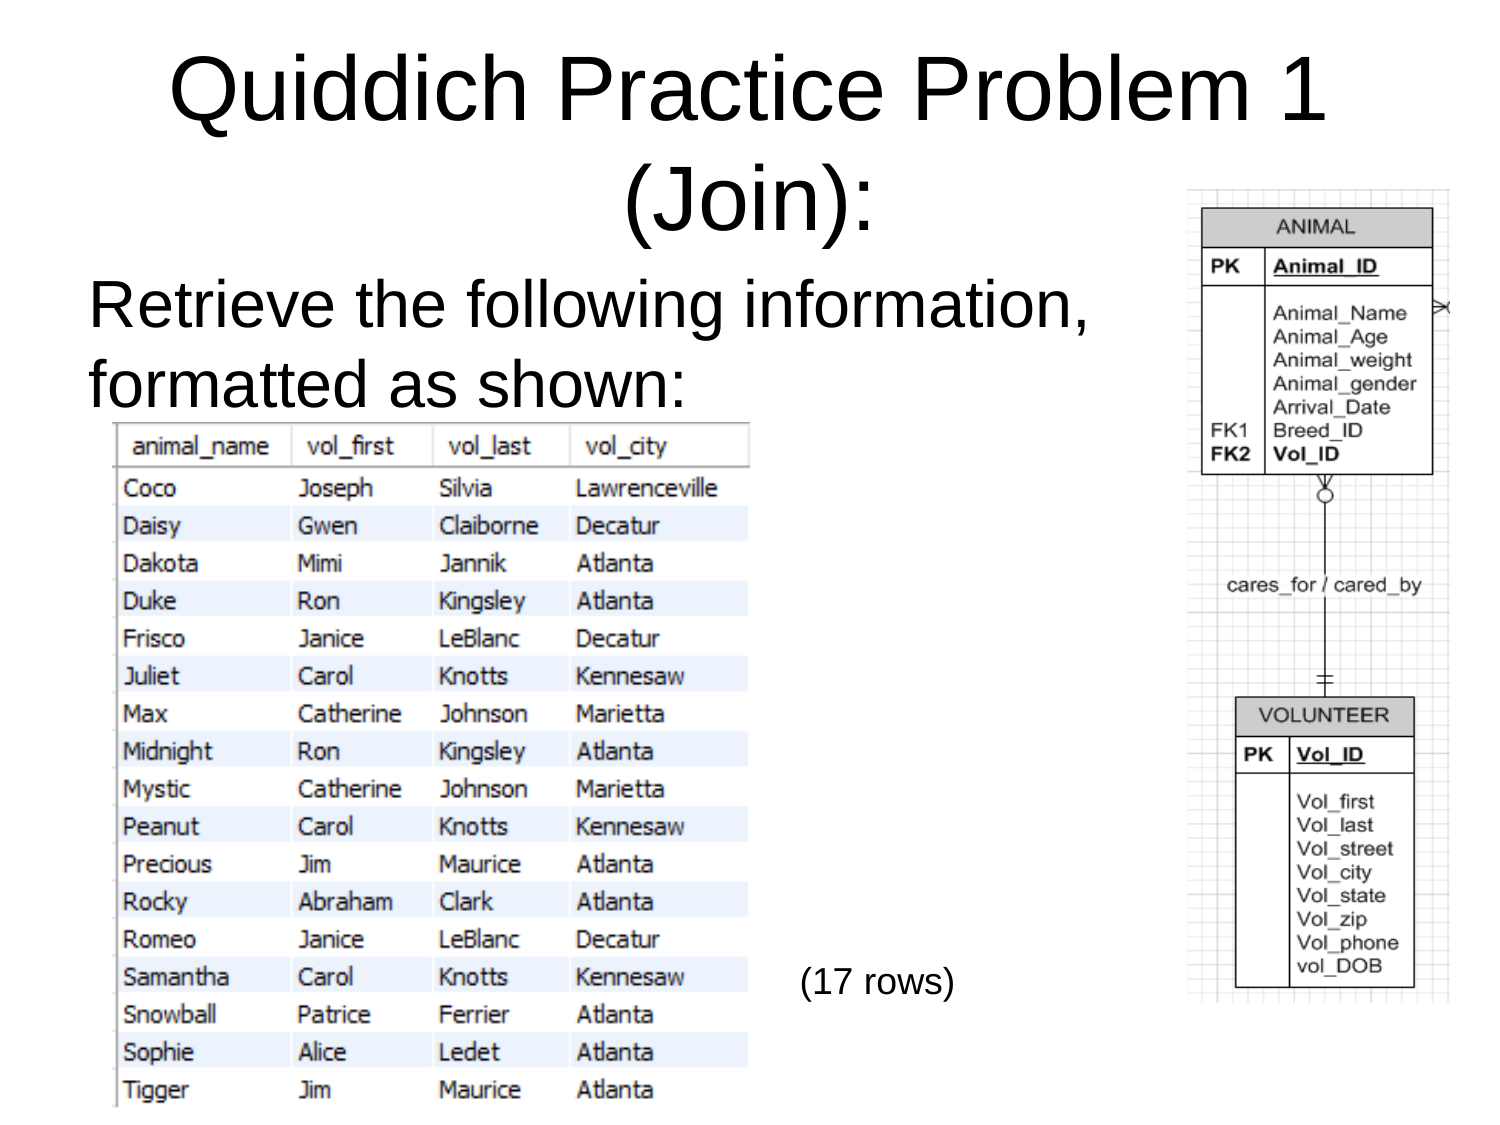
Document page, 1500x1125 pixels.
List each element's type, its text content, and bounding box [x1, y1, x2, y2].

picture [1187, 189, 1451, 1003]
picture [112, 422, 756, 1121]
list Retrieve the following information, formatted as shown: [73, 253, 1182, 423]
title Quiddich Practice Problem 1 (Join): [75, 45, 1425, 233]
text_box (17 rows) [784, 949, 971, 1010]
